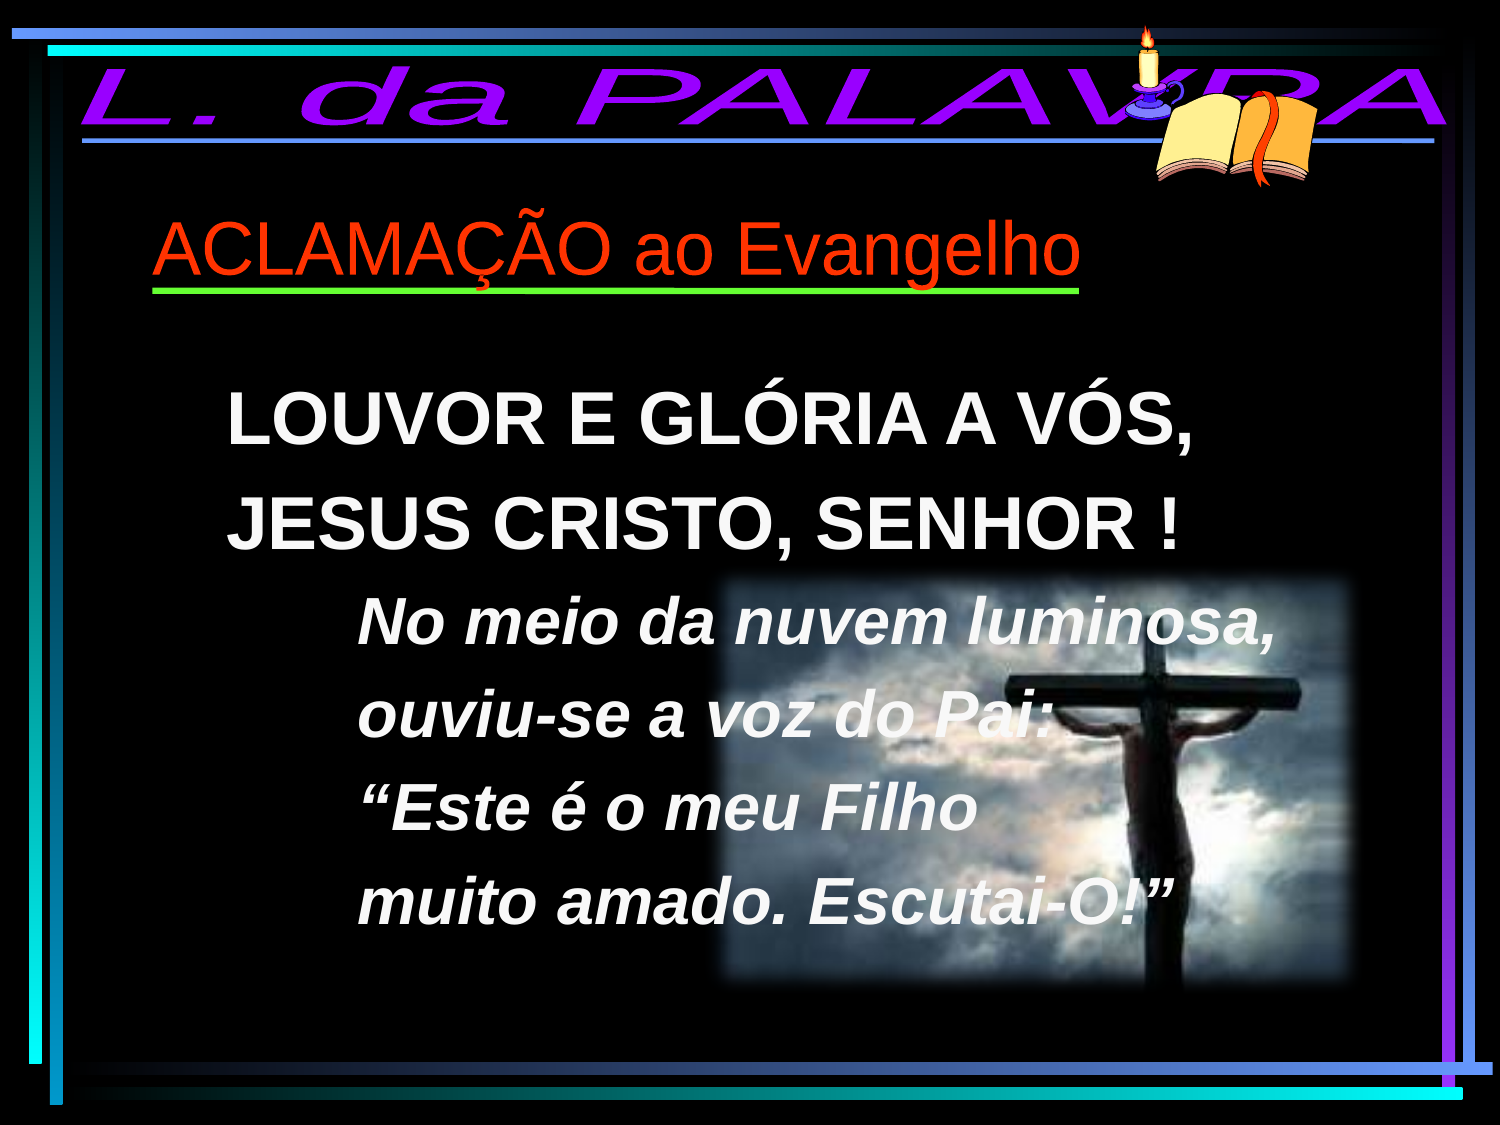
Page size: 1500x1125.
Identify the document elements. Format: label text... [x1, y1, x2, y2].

picture [702, 562, 1365, 997]
text_box [1329, 137, 1435, 144]
picture [1124, 18, 1325, 190]
text_box [82, 137, 1119, 144]
list LOUVOR E GLÓRIA A VÓS, JESUS CRISTO, SENHOR ! No meio da nuvem luminosa, ouviu-se a voz do Pai: “Este é o meu Filho muito amado. Escutai-O!” [211, 361, 1341, 965]
